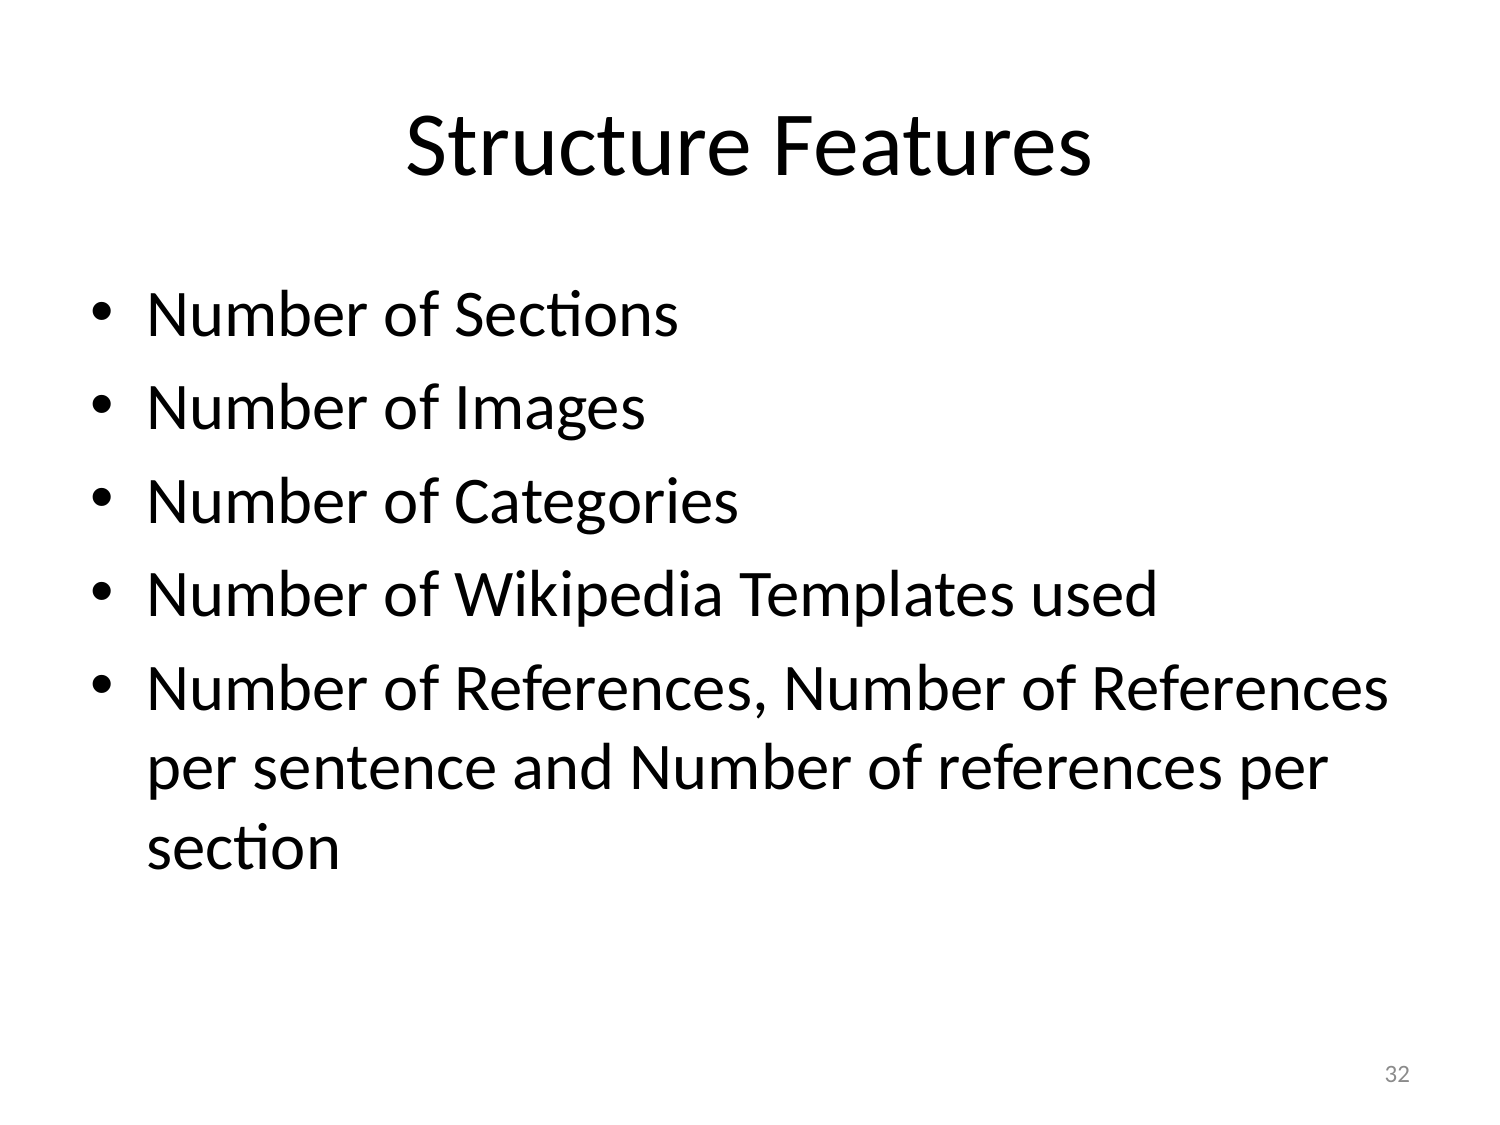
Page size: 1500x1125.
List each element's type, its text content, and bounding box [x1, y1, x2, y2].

list Number of Sections Number of Images Number of Categories Number of Wikipedia Templates used Number of References, Number of References per sentence and Number of references per section [75, 262, 1425, 1005]
slide_number 32 [1074, 1042, 1425, 1103]
title Structure Features [75, 45, 1425, 233]
